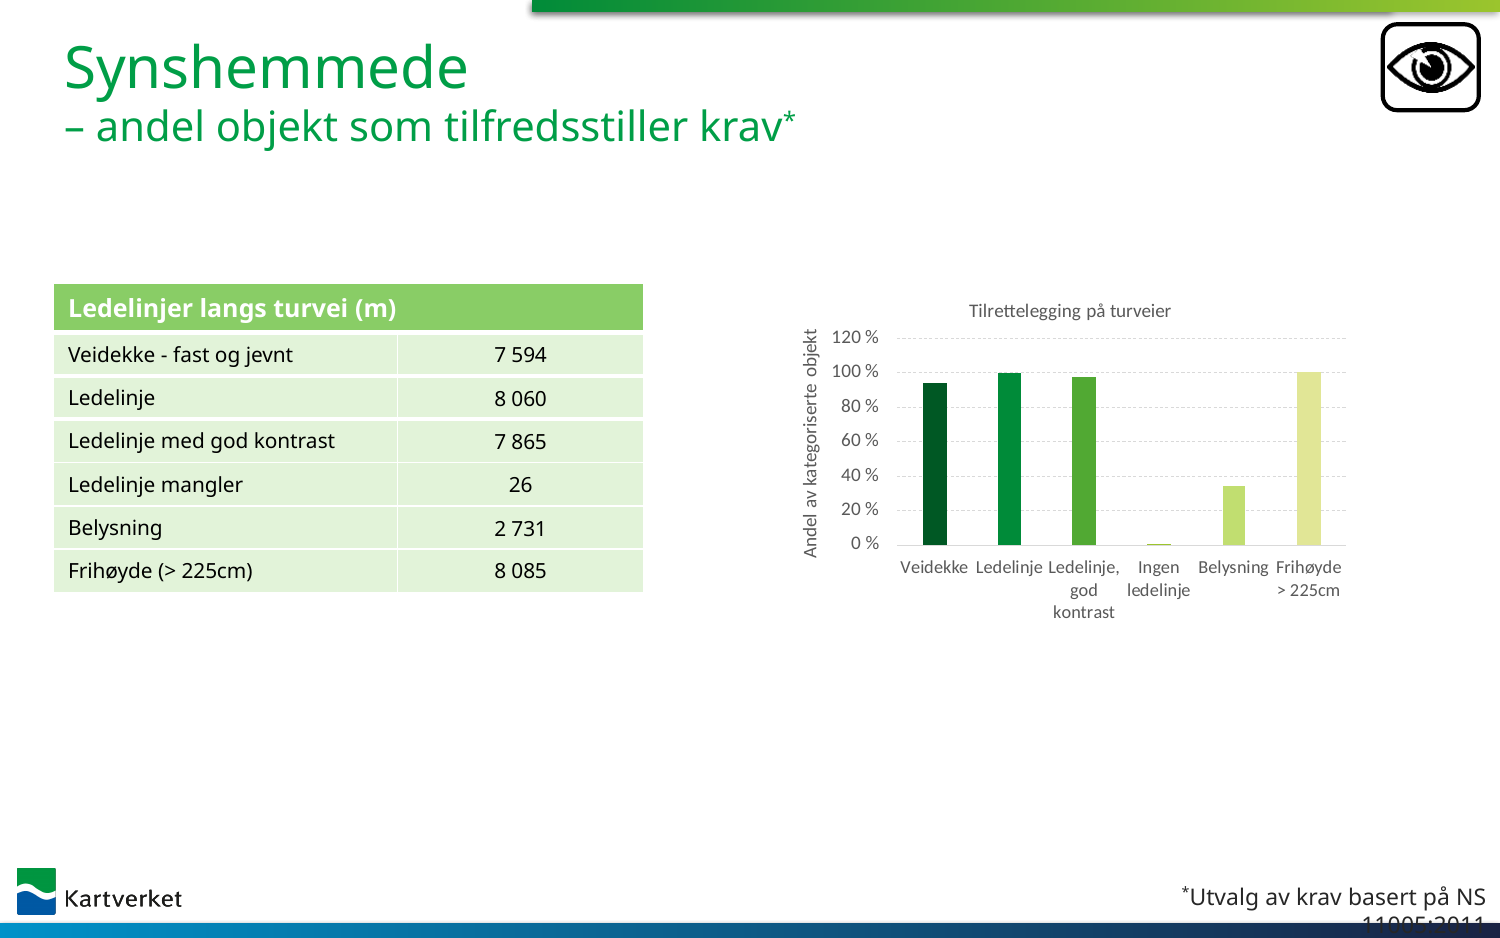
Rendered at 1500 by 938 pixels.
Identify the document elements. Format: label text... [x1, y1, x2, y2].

text_box *Utvalg av krav basert på NS 11005:2011 [1068, 873, 1500, 938]
table_cell 2 731 [398, 507, 643, 548]
table_cell Ledelinje [54, 378, 397, 417]
table_cell Belysning [54, 507, 397, 548]
table_cell Ledelinje mangler [54, 463, 397, 505]
table_cell 7 865 [398, 421, 643, 462]
table_cell Frihøyde (> 225cm) [54, 550, 397, 592]
picture [791, 291, 1349, 630]
table_cell 26 [398, 463, 643, 505]
table_cell Ledelinje med god kontrast [54, 421, 397, 462]
table_cell 8 060 [398, 378, 643, 417]
table_cell Veidekke - fast og jevnt [54, 335, 397, 374]
table_cell 7 594 [398, 335, 643, 374]
text_box Synshemmede – andel objekt som tilfredsstiller krav* [49, 24, 1431, 158]
table_header Ledelinjer langs turvei (m) [54, 284, 643, 330]
table_cell 8 085 [398, 550, 643, 592]
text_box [1382, 24, 1480, 111]
